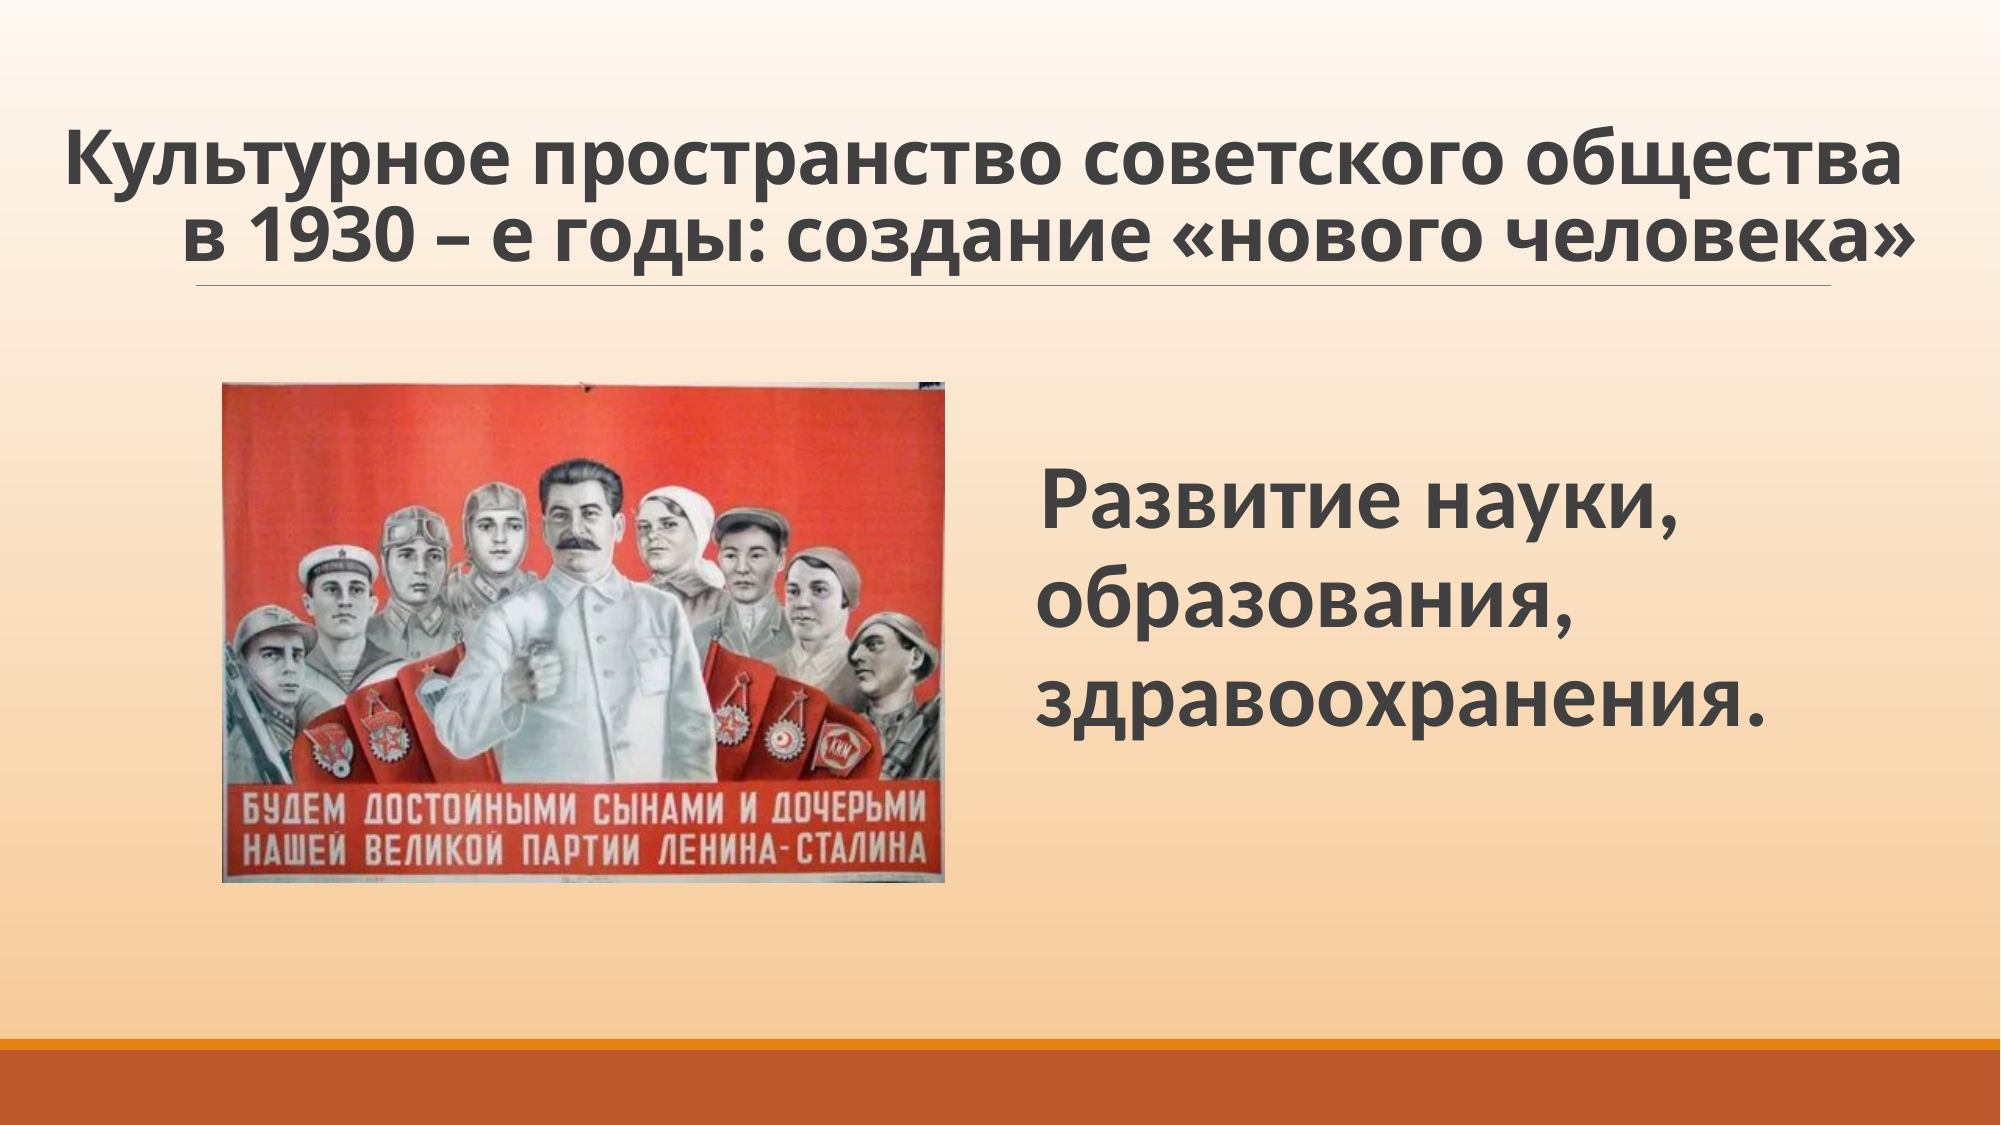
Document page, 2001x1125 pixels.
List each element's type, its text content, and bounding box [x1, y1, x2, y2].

list Развитие науки, образования, здравоохранения. [1020, 302, 1830, 963]
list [221, 382, 945, 884]
title Культурное пространство советского общества в 1930 – е годы: создание «нового человека» [39, 47, 1965, 285]
